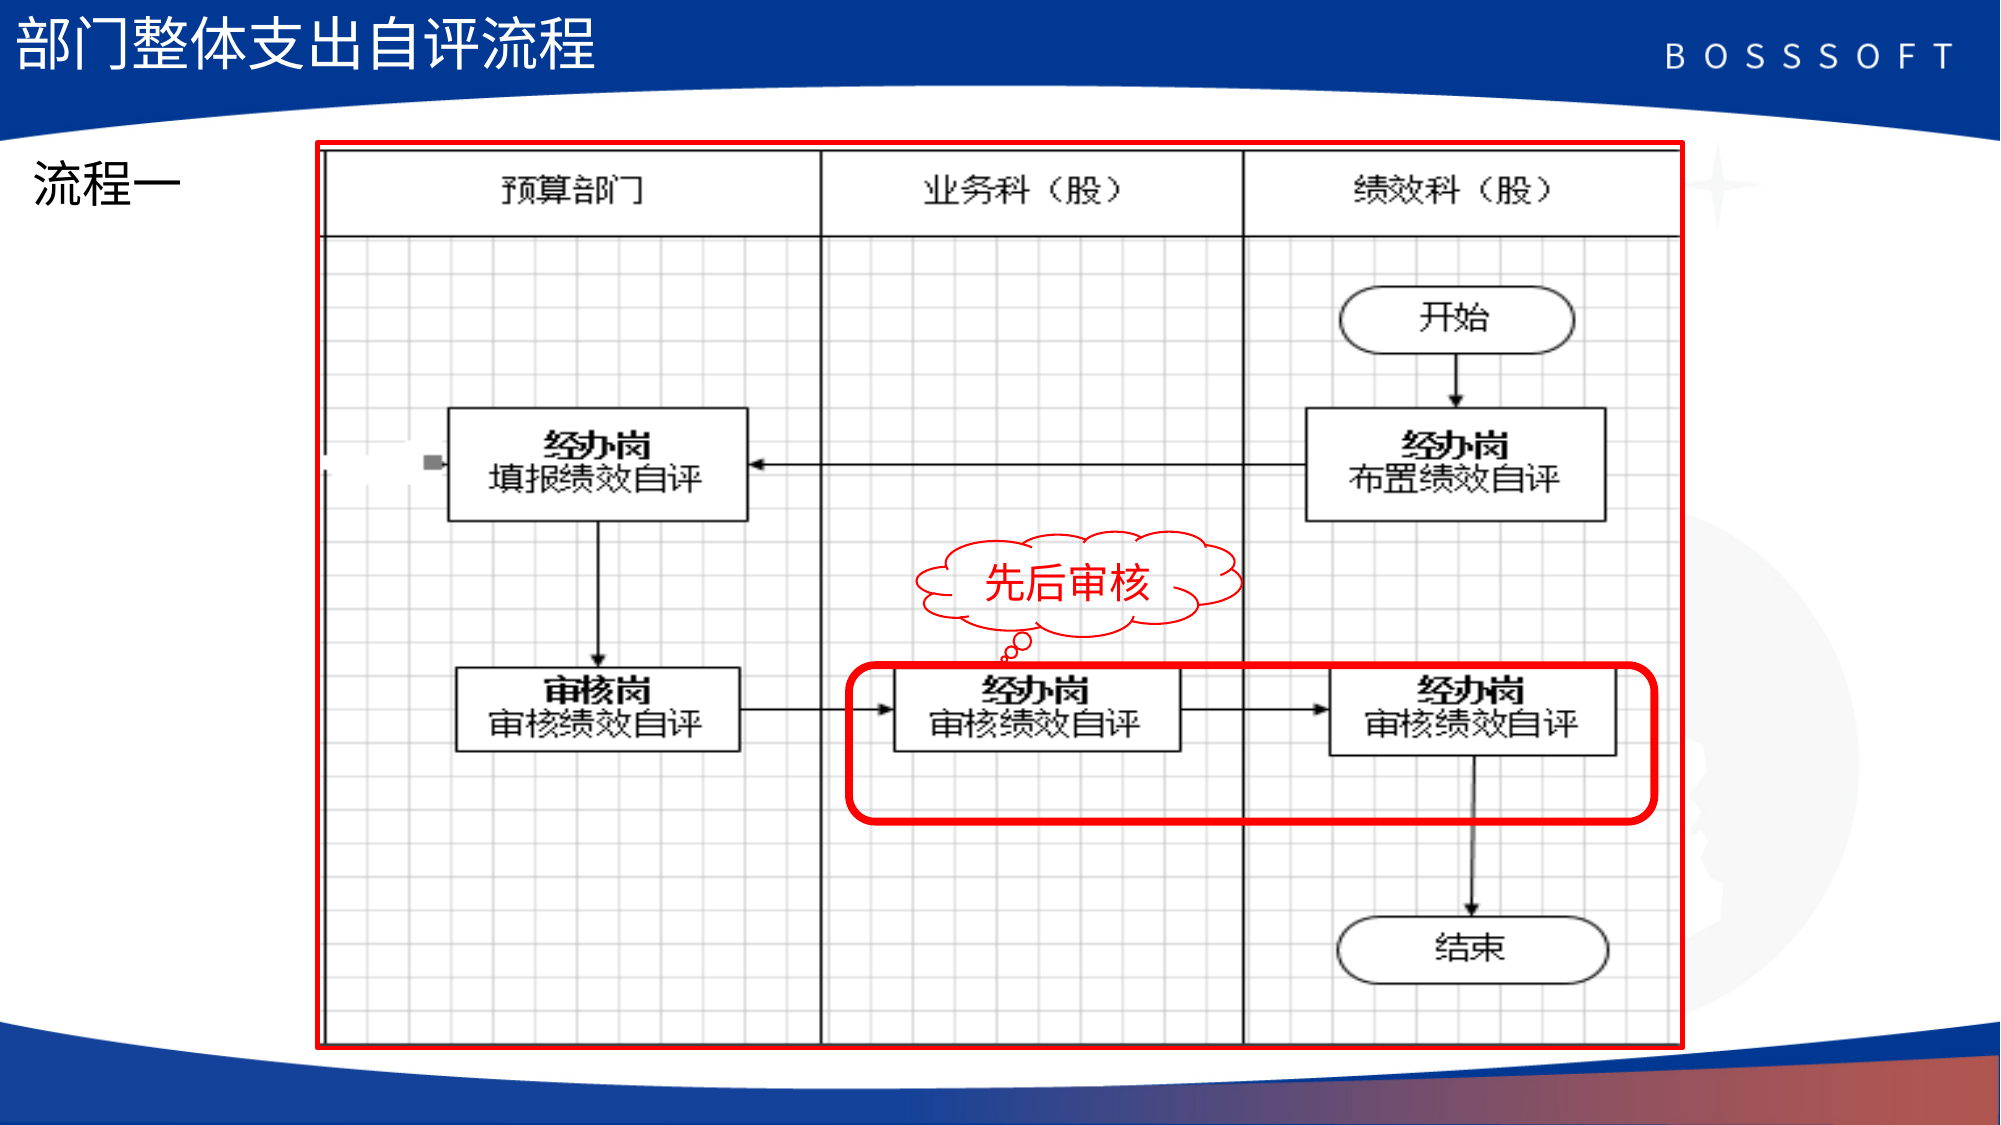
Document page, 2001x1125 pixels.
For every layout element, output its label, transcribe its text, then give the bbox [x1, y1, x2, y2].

text_box 部门整体支出自评流程 [0, 0, 1552, 85]
text_box 流程一 [18, 145, 212, 220]
picture [0, 0, 2001, 1125]
